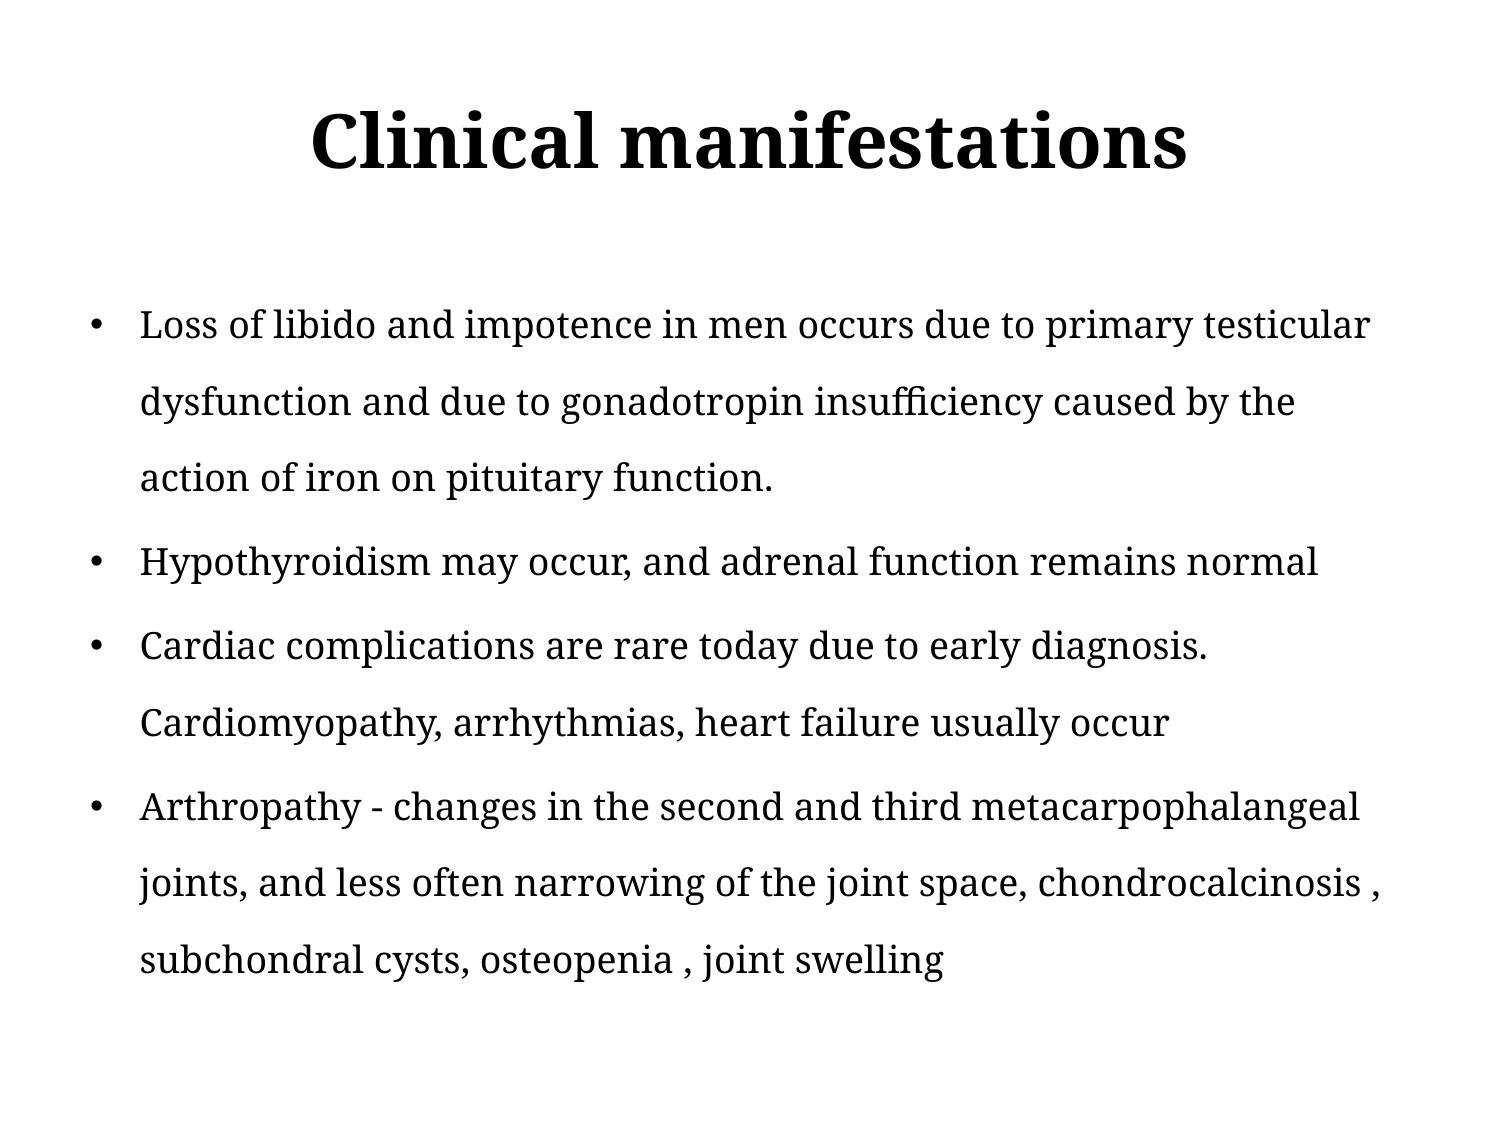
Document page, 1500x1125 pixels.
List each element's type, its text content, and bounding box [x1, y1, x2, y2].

list Loss of libido and impotence in men occurs due to primary testicular dysfunction and due to gonadotropin insufficiency caused by the action of iron on pituitary function. Hypothyroidism may occur, and adrenal function remains normal Cardiac complications are rare today due to early diagnosis. Cardiomyopathy, arrhythmias, heart failure usually occur Arthropathy - changes in the second and third metacarpophalangeal joints, and less often narrowing of the joint space, chondrocalcinosis , subchondral cysts, osteopenia , joint swelling [75, 262, 1425, 1005]
title Clinical manifestations [75, 45, 1425, 233]
